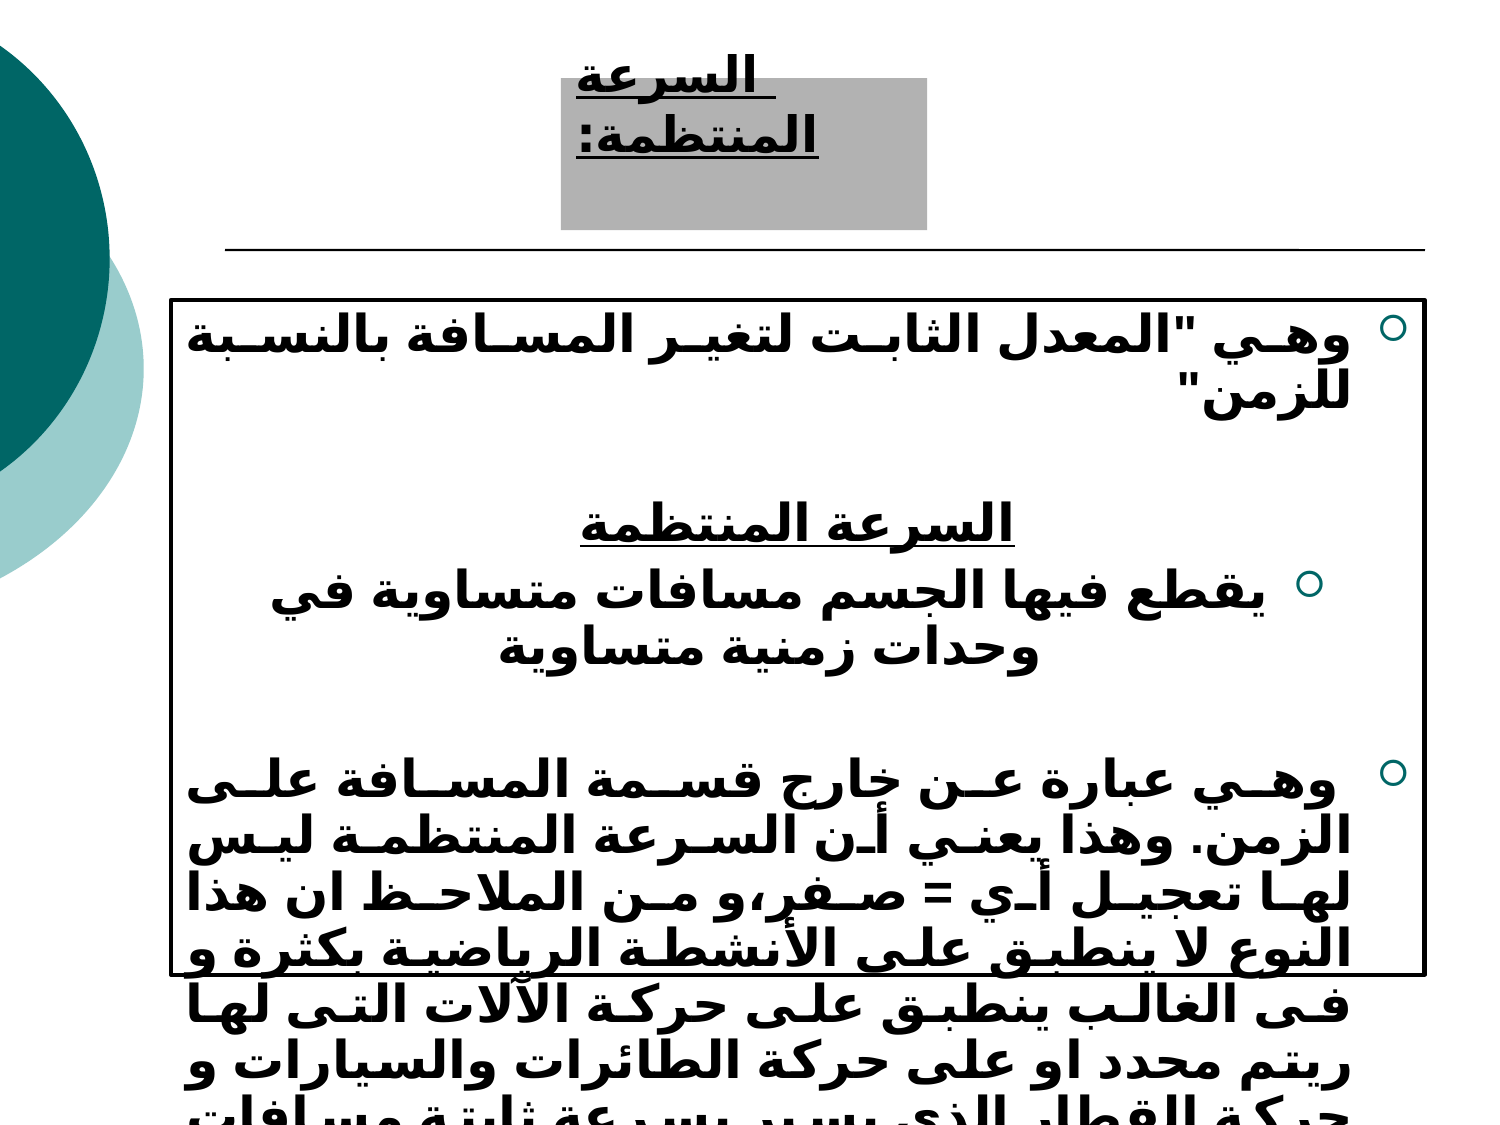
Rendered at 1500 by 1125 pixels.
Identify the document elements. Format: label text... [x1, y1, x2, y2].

title السرعة المنتظمة: [560, 78, 928, 231]
list وهي "المعدل الثابت لتغير المسافة بالنسبة للزمن" السرعة المنتظمة يقطع فيها الجسم مسافات متساوية في وحدات زمنية متساوية وهي عبارة عن خارج قسمة المسافة على الزمن. وهذا يعني أن السرعة المنتظمة ليس لها تعجيل أي = صفر،و من الملاحظ ان هذا النوع لا ينطبق على الأنشطة الرياضية بكثرة و فى الغالب ينطبق على حركة الآلات التى لها ريتم محدد او على حركة الطائرات والسيارات و حركة القطار الذى يسير بسرعة ثابتة مسافات طويلة. [169, 298, 1427, 977]
